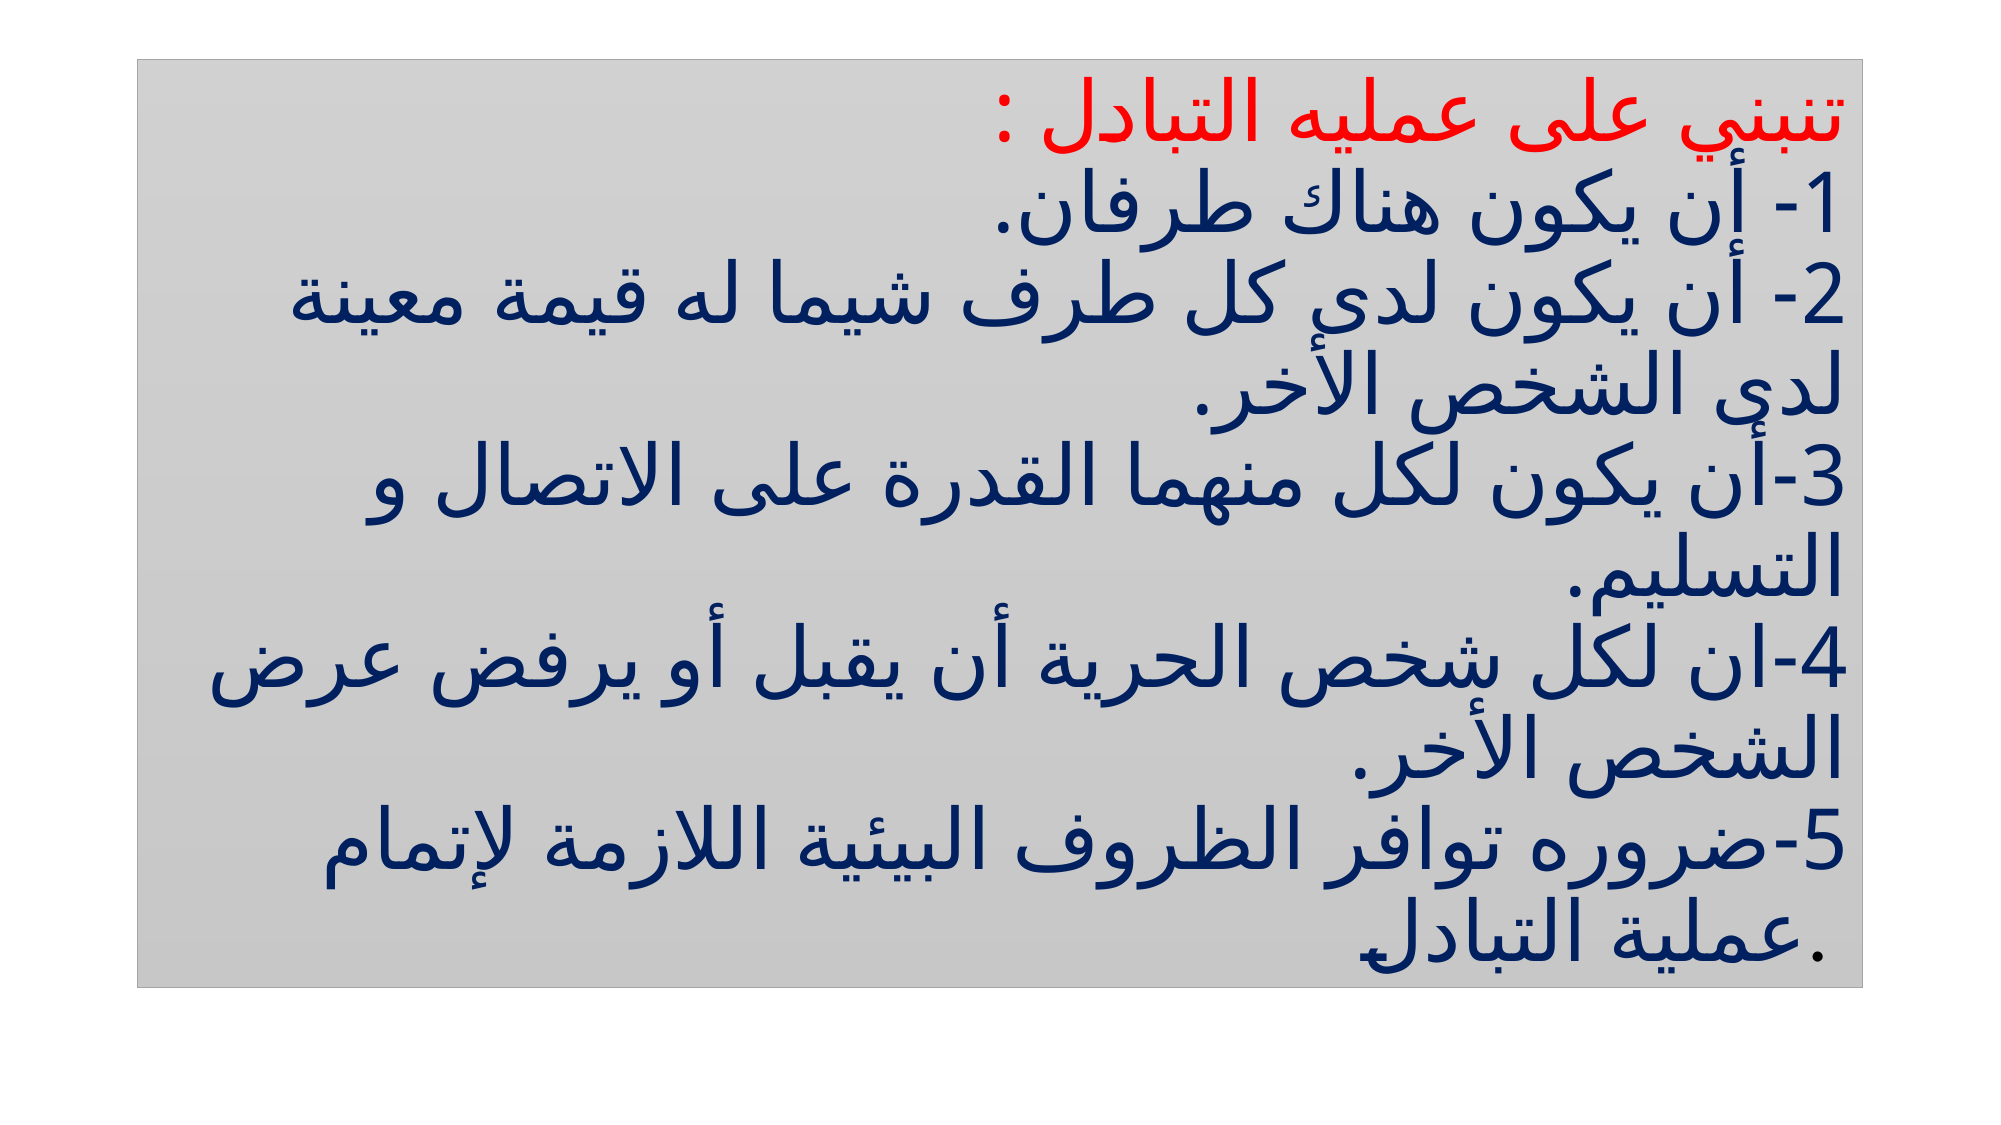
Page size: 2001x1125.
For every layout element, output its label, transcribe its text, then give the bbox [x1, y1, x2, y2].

title تنبني على عمليه التبادل : 1- أن يكون هناك طرفان. 2- أن يكون لدى كل طرف شيما له قيمة معينة لدى الشخص الأخر. 3-أن يكون لكل منهما القدرة على الاتصال و التسليم. 4-ان لكل شخص الحرية أن يقبل أو يرفض عرض الشخص الأخر. 5-ضروره توافر الظروف البيئية اللازمة لإتمام عملية التبادل. [137, 59, 1863, 988]
